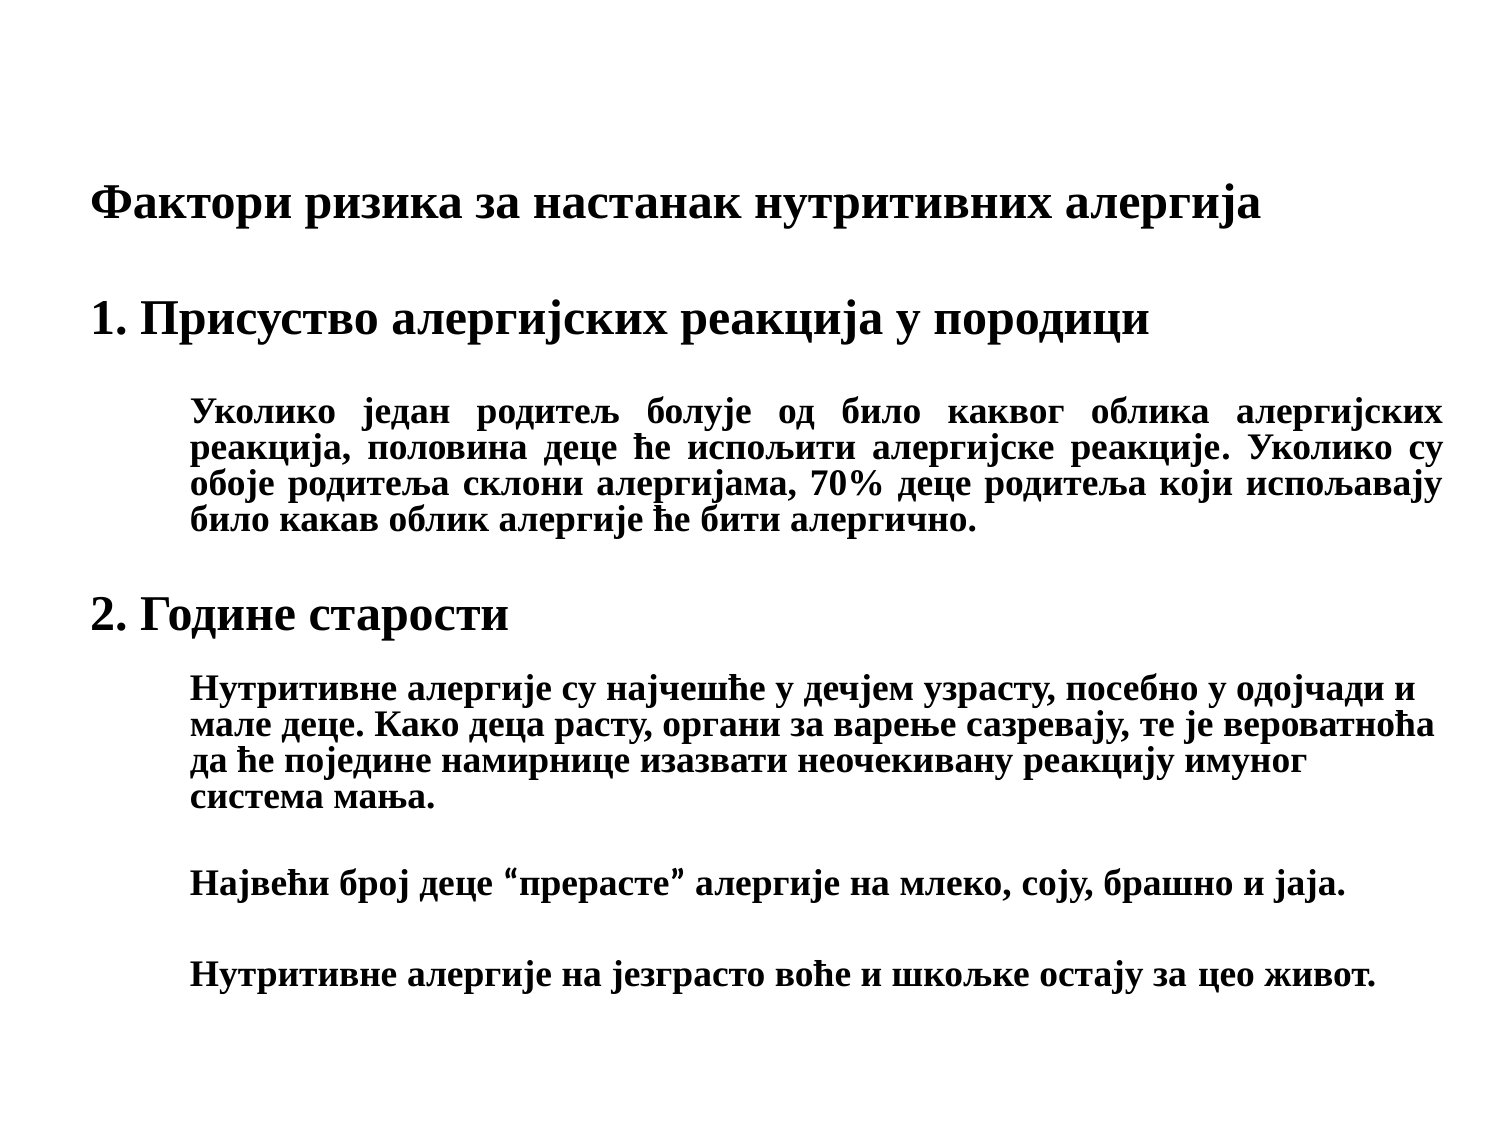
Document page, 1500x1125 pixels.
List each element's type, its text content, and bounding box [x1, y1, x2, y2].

list Фактори ризика за настанак нутритивних алергија 1. Присуство алергијских реакција у породици Уколико један родитељ болује од било каквог облика алергијских реакција, половина деце ће испољити алергијске реакције. Уколико су обоје родитеља склони алергијама, 70% деце родитеља који испољавају било какав облик алергије ће бити алергично. 2. Године старости Нутритивне алергије су најчешће у дечјем узрасту, посебно у одојчади и мале деце. Како деца расту, органи за варење сазревају, те је вероватноћа да ће поједине намирнице изазвати неочекивану реакцију имуног система мања. Највећи број деце “прерасте” алергије на млеко, соју, брашно и јаја. Нутритивне алергије на језграсто воће и шкољке остају за цео живот. [75, 172, 1459, 1125]
